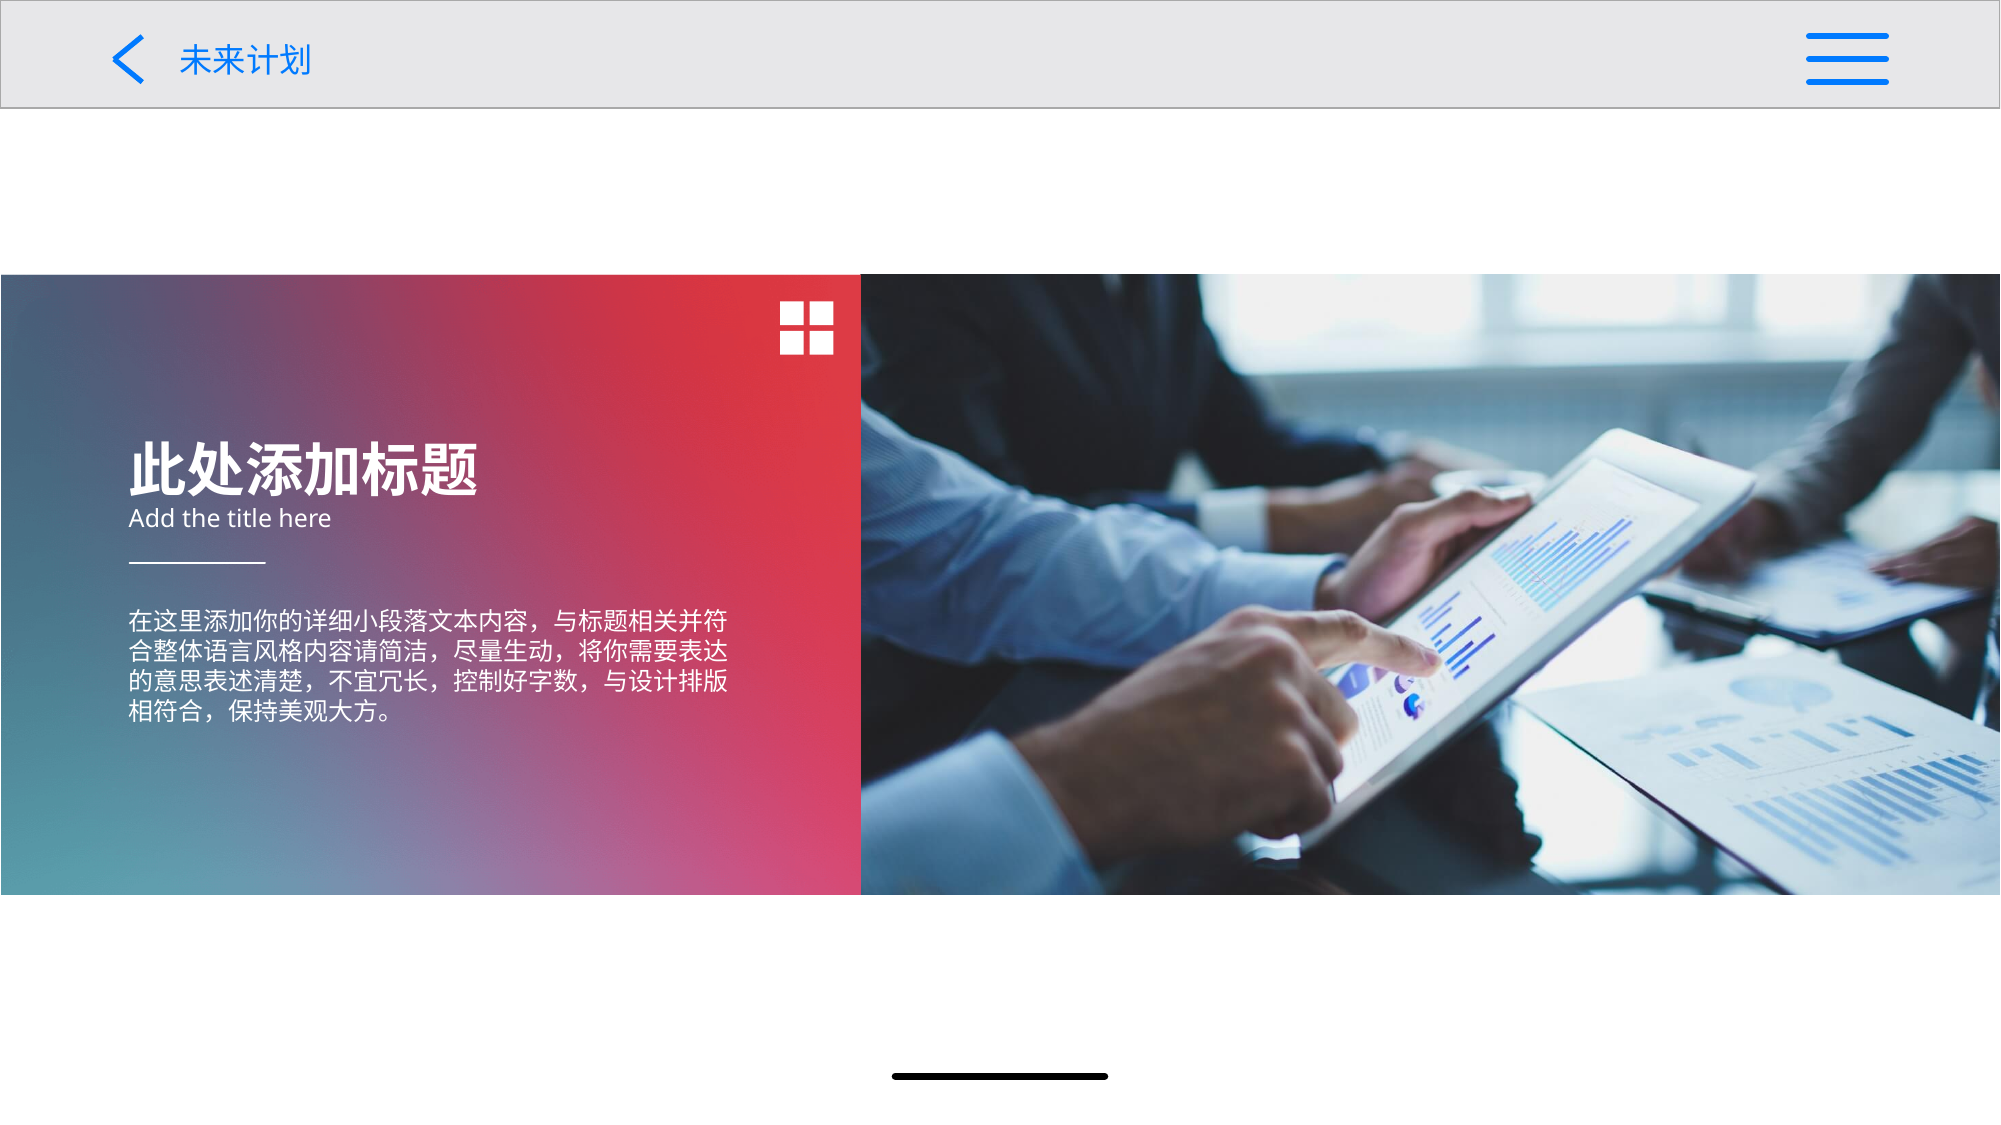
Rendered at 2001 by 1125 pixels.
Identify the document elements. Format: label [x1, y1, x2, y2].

picture [860, 274, 2000, 896]
text_box [0, 274, 860, 896]
